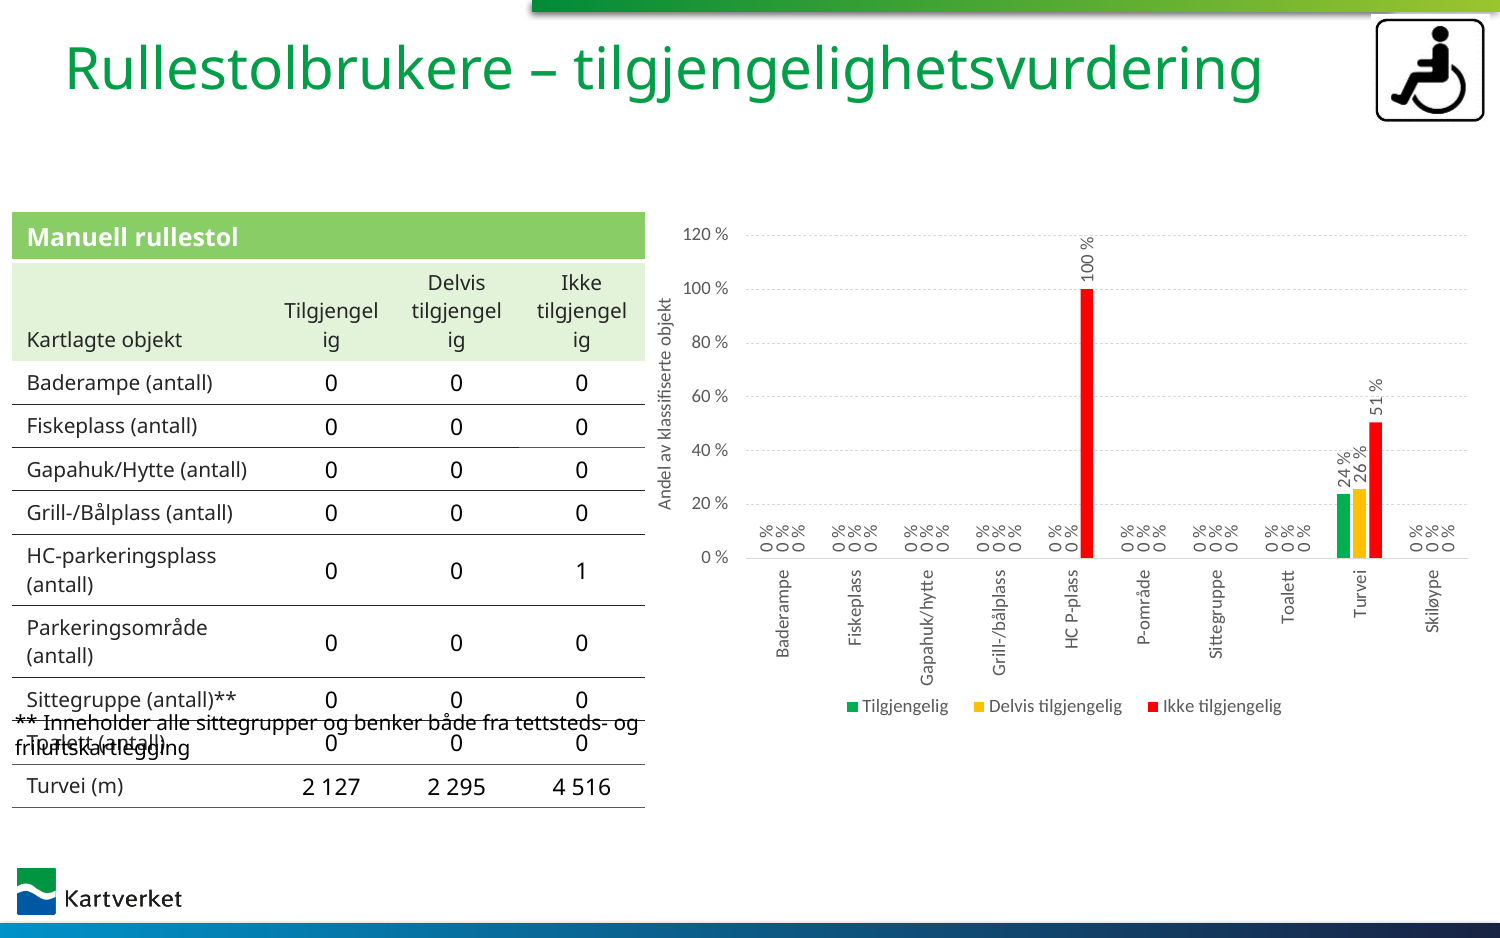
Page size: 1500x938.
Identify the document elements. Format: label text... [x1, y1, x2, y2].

table_cell Parkeringsområde (antall) [12, 606, 269, 677]
table_cell 0 [394, 535, 519, 605]
table_header Manuell rullestol [12, 212, 645, 259]
table_cell 0 [269, 405, 394, 447]
table_cell Gapahuk/Hytte (antall) [12, 448, 269, 490]
table_cell HC-parkeringsplass (antall) [12, 535, 269, 605]
table_cell 4 516 [519, 768, 645, 807]
table_cell 0 [394, 606, 519, 677]
table_cell 0 [519, 405, 638, 447]
table_cell Grill-/Bålplass (antall) [12, 491, 269, 534]
table_cell 0 [394, 361, 519, 404]
table_cell Ikke tilgjengelig [519, 263, 638, 361]
table_cell 0 [269, 361, 394, 404]
table_cell 0 [519, 361, 638, 404]
table_cell 0 [519, 448, 638, 490]
table_cell 2 295 [394, 768, 519, 807]
table_cell 0 [519, 606, 638, 677]
table_cell Tilgjengelig [269, 263, 394, 361]
table_cell 0 [394, 491, 519, 534]
table_cell 0 [519, 678, 638, 702]
table_cell Delvis tilgjengelig [394, 263, 519, 361]
picture [1371, 13, 1491, 127]
table_cell Sittegruppe (antall)** [12, 678, 269, 702]
table_cell 0 [394, 678, 519, 702]
table_cell 0 [269, 491, 394, 534]
table_cell Fiskeplass (antall) [12, 405, 269, 447]
table_cell Baderampe (antall) [12, 361, 269, 404]
table_cell 0 [269, 606, 394, 677]
table_cell 0 [269, 678, 394, 702]
text_box Rullestolbrukere – tilgjengelighetsvurdering [49, 12, 1372, 109]
picture [643, 218, 1480, 728]
table_cell 1 [519, 535, 638, 605]
table_cell 2 127 [269, 768, 394, 807]
table_cell 0 [394, 405, 519, 447]
table_cell 0 [519, 491, 638, 534]
text_box ** Inneholder alle sittegrupper og benker både fra tettsteds- og friluftskartlegging [0, 702, 745, 768]
table_cell Turvei (m) [12, 768, 269, 807]
table_cell 0 [269, 535, 394, 605]
table_cell 0 [394, 448, 519, 490]
table_cell Kartlagte objekt [12, 263, 269, 361]
table_cell 0 [269, 448, 394, 490]
